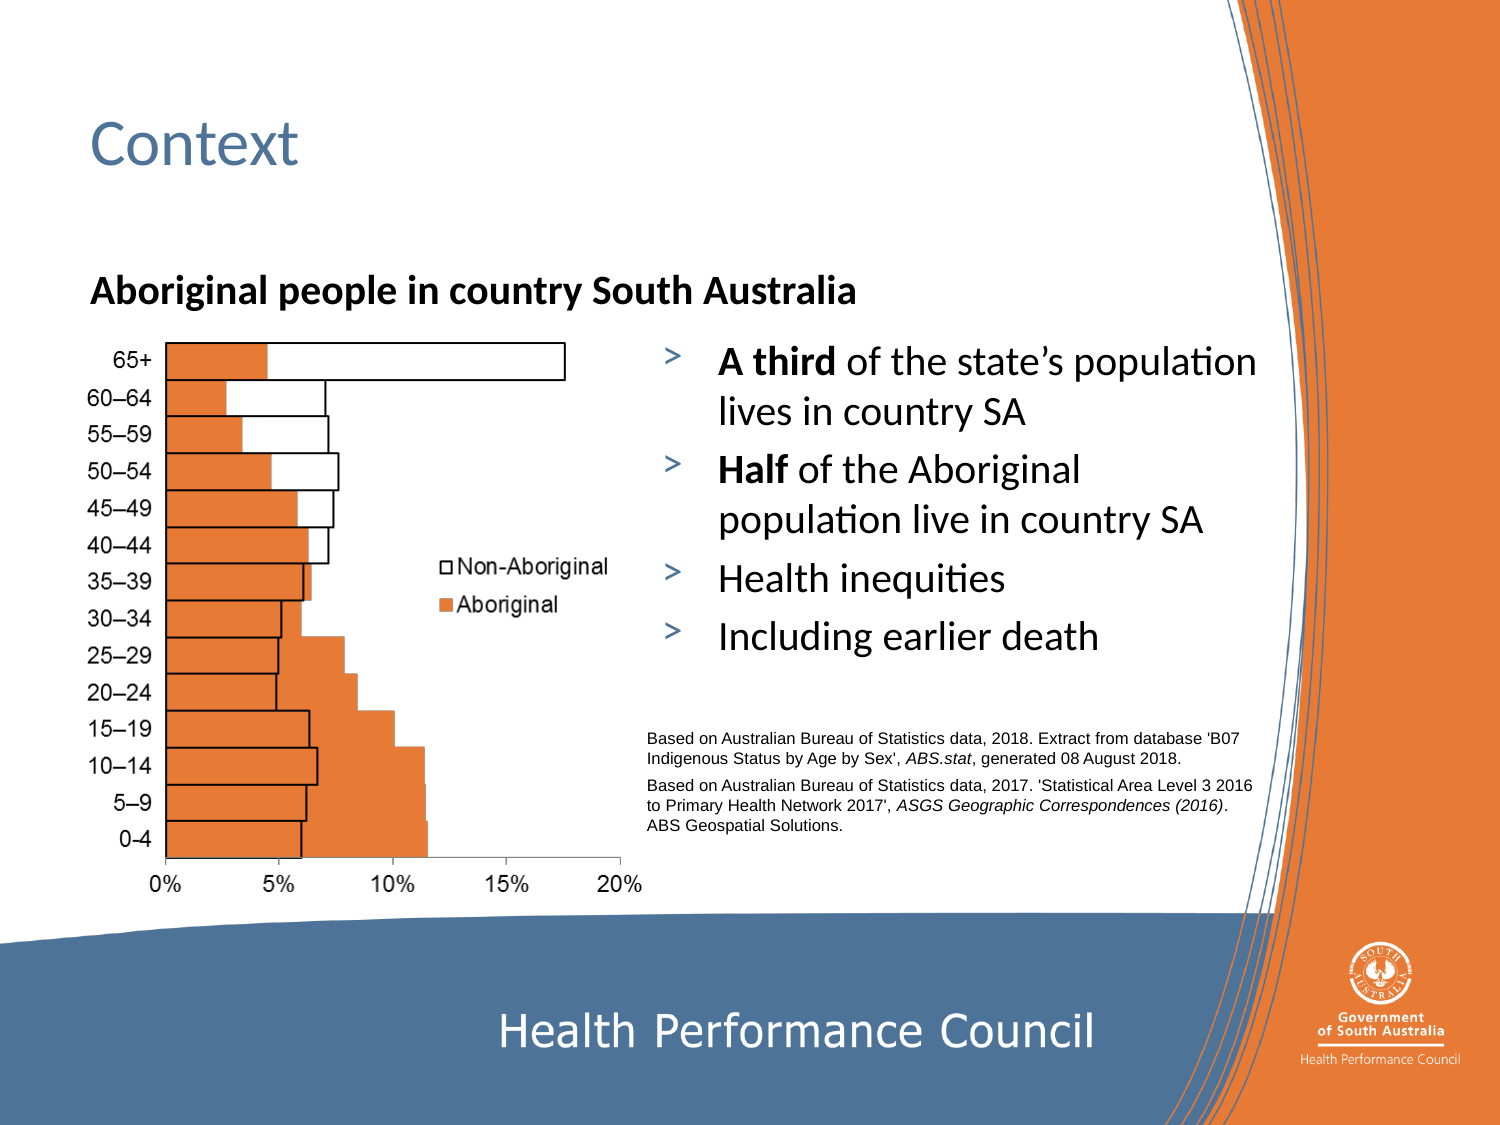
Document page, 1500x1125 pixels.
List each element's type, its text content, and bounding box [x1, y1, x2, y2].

title Context [75, 45, 1103, 233]
picture [0, 0, 1500, 1125]
list A third of the state’s population lives in country SA Half of the Aboriginal population live in country SA Health inequities Including earlier death [670, 326, 1282, 693]
text_box Based on Australian Bureau of Statistics data, 2018. Extract from database 'B07 Indigenous Status by Age by Sex', ABS.stat, generated 08 August 2018. Based on Australian Bureau of Statistics data, 2017. 'Statistical Area Level 3 2016 to Primary Health Network 2017', ASGS Geographic Correspondences (2016). ABS Geospatial Solutions. [670, 727, 1257, 855]
list Aboriginal people in country South Australia [75, 255, 1258, 315]
